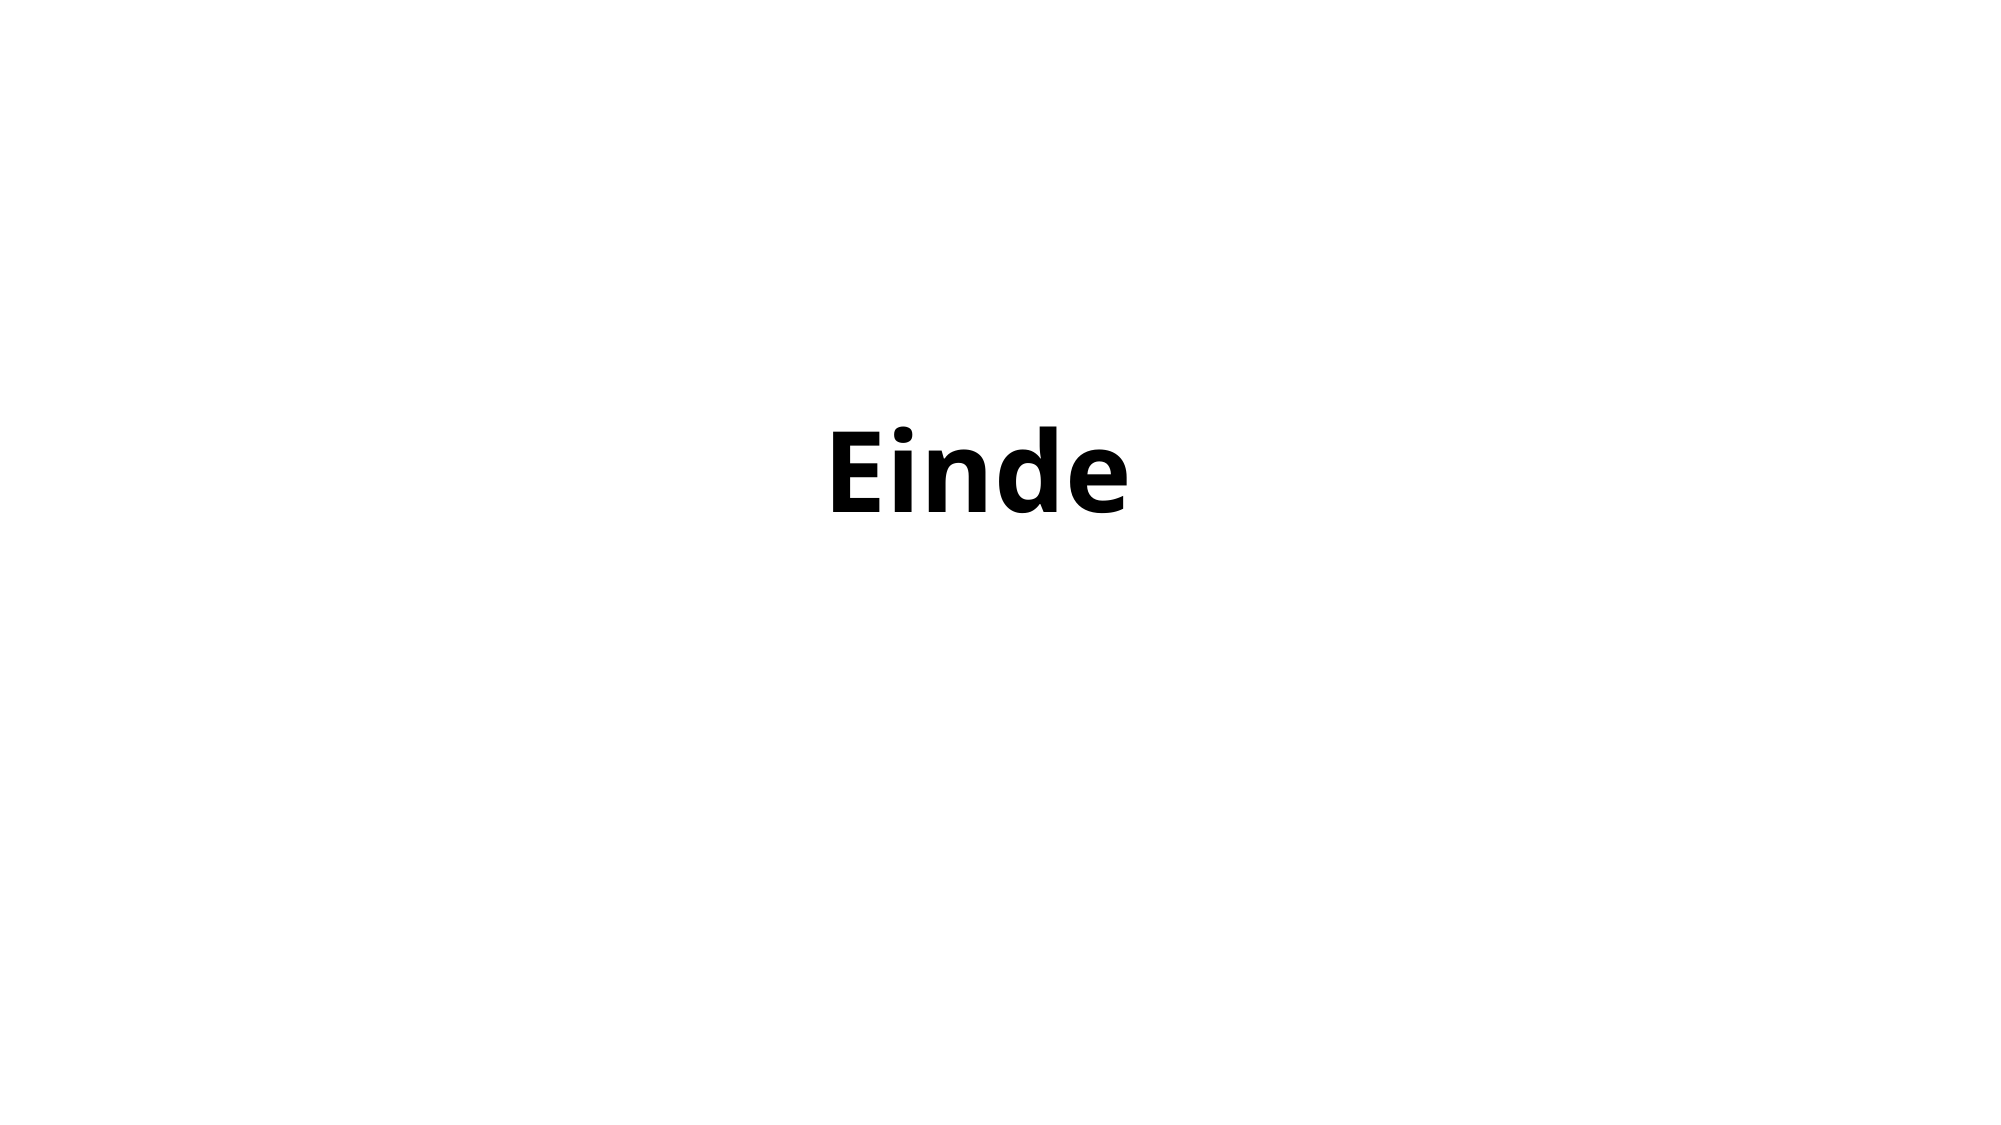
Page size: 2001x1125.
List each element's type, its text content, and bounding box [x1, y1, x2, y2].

list Einde [666, 407, 1290, 647]
